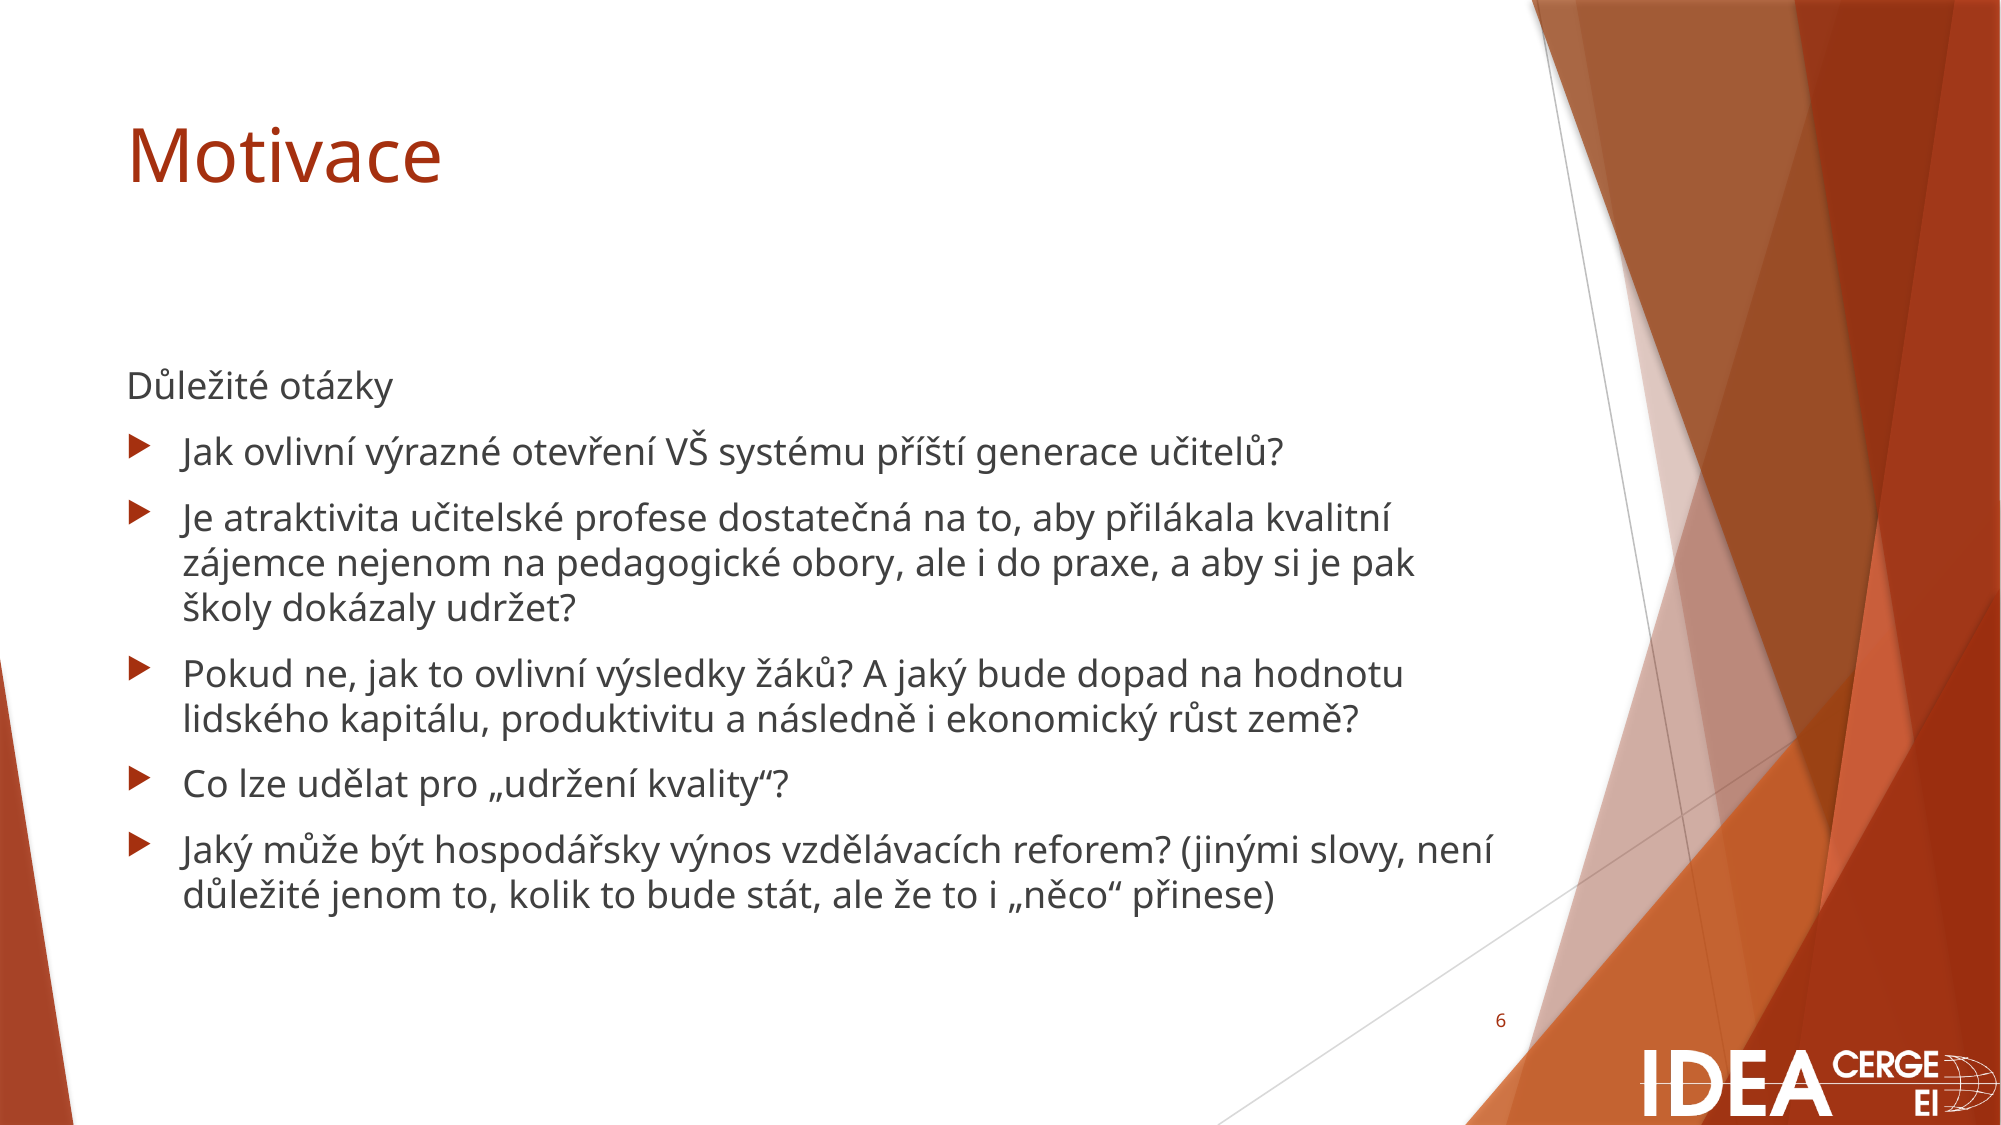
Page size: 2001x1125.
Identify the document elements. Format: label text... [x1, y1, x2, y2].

list Důležité otázky Jak ovlivní výrazné otevření VŠ systému příští generace učitelů? Je atraktivita učitelské profese dostatečná na to, aby přilákala kvalitní zájemce nejenom na pedagogické obory, ale i do praxe, a aby si je pak školy dokázaly udržet? Pokud ne, jak to ovlivní výsledky žáků? A jaký bude dopad na hodnotu lidského kapitálu, produktivitu a následně i ekonomický růst země? Co lze udělat pro „udržení kvality“? Jaký může být hospodářsky výnos vzdělávacích reforem? (jinými slovy, není důležité jenom to, kolik to bude stát, ale že to i „něco“ přinese) [111, 354, 1522, 992]
title Motivace [111, 99, 1522, 317]
slide_number 6 [1409, 991, 1522, 1051]
picture [1640, 1050, 2000, 1117]
